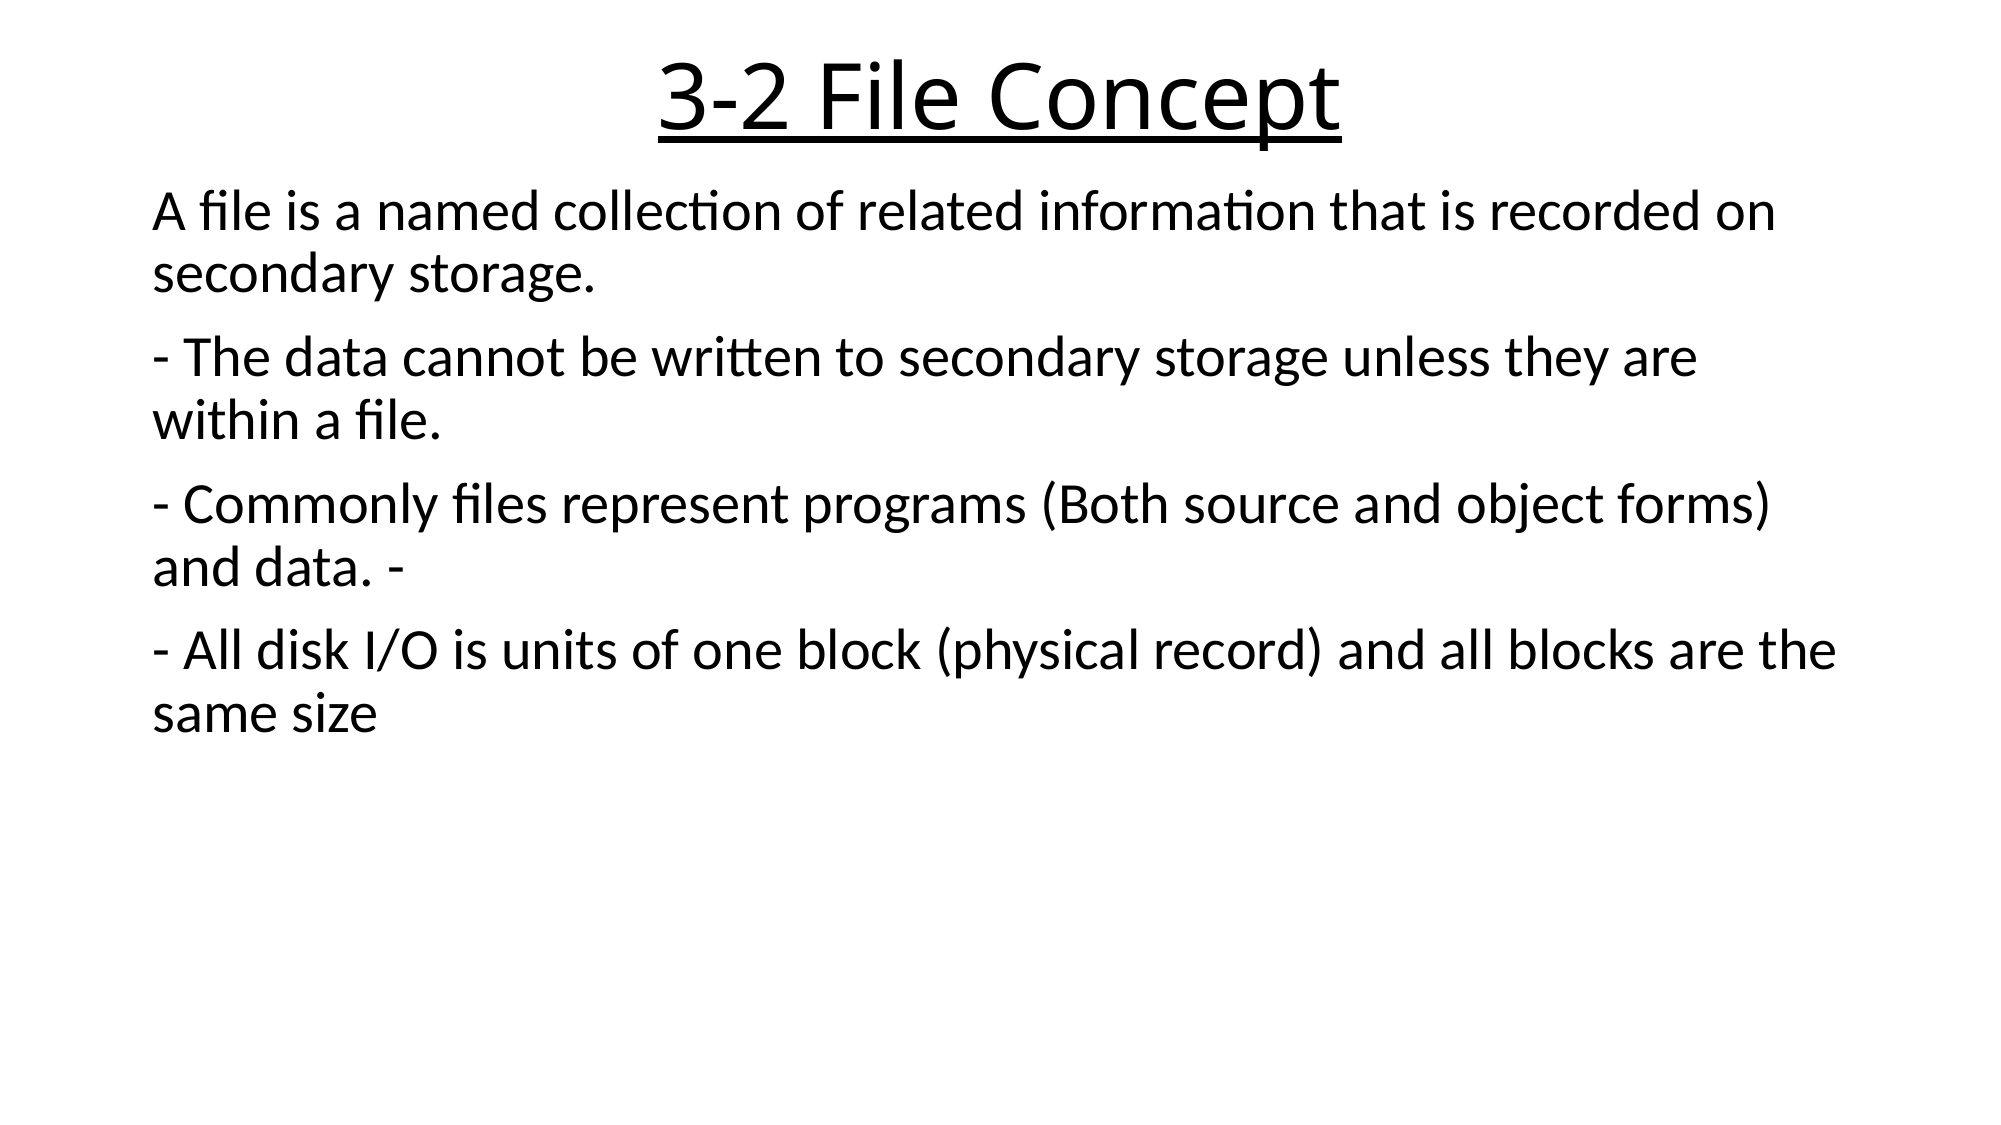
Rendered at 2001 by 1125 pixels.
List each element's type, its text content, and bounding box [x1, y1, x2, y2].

list A file is a named collection of related information that is recorded on secondary storage. - The data cannot be written to secondary storage unless they are within a file. - Commonly files represent programs (Both source and object forms) and data. - - All disk I/O is units of one block (physical record) and all blocks are the same size [137, 172, 1863, 1125]
text_box [0, 0, 2000, 75]
title 3-2 File Concept [137, 76, 1863, 172]
